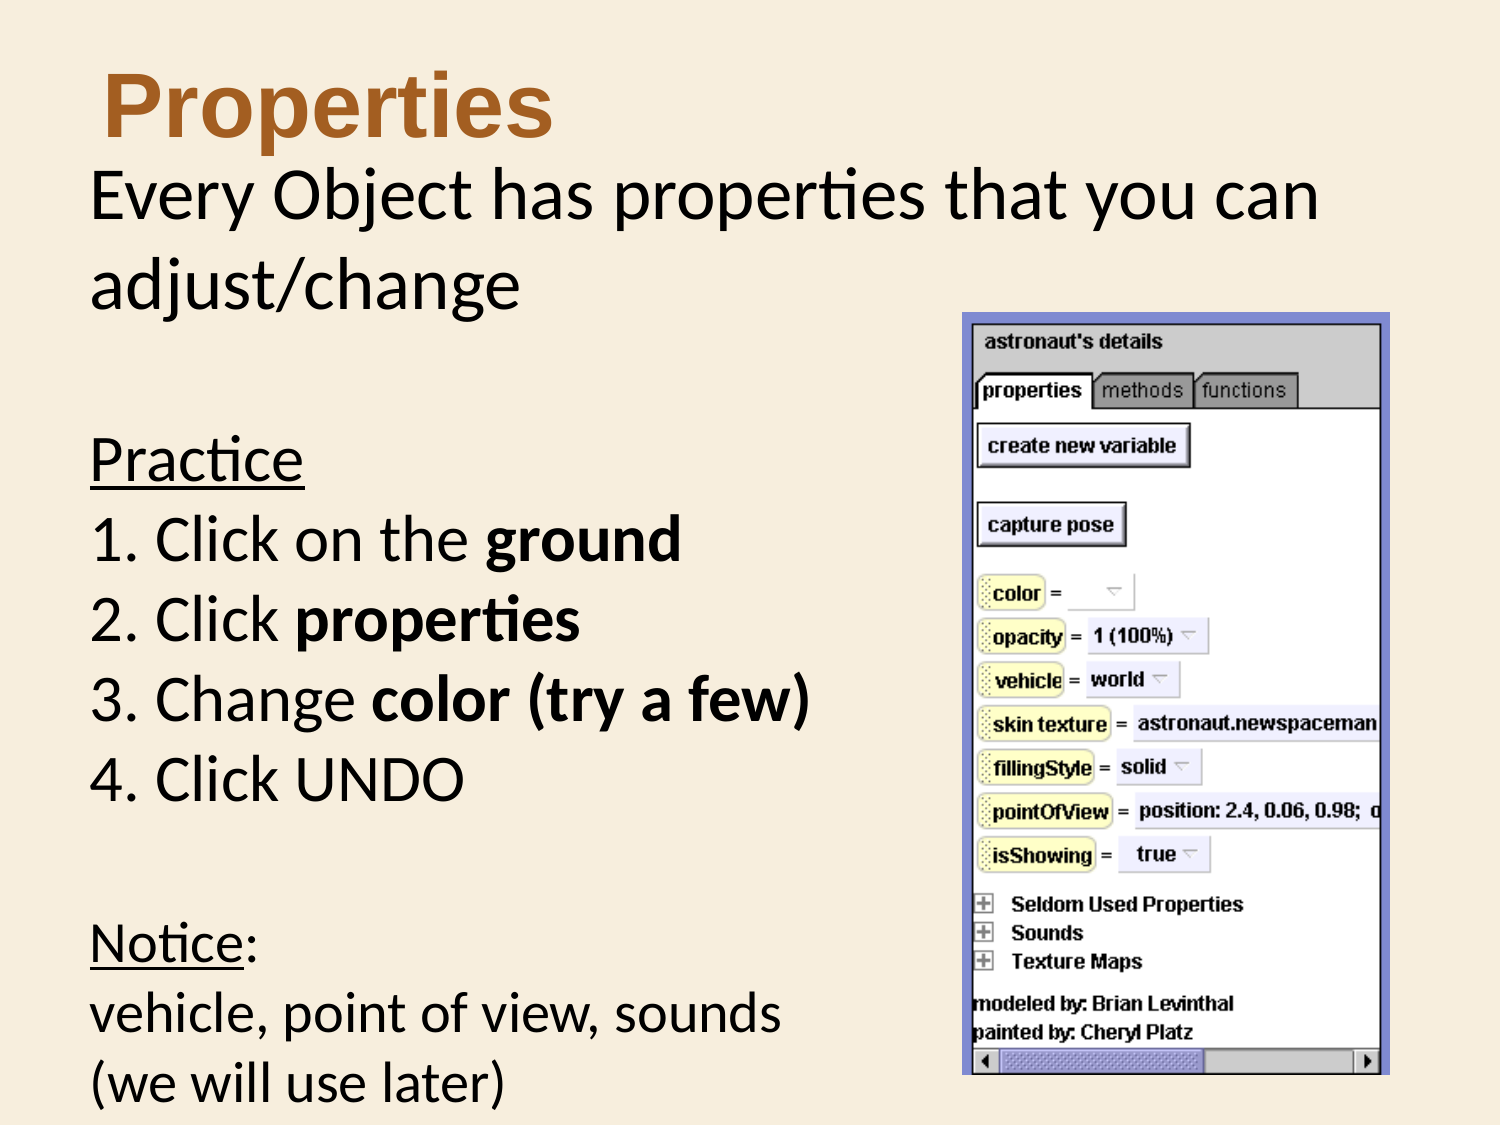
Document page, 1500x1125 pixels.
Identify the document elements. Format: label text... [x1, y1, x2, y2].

picture [962, 312, 1390, 1076]
text_box Properties [87, 38, 1038, 137]
text_box Every Object has properties that you can adjust/change Practice 1. Click on the ground 2. Click properties 3. Change color (try a few) 4. Click UNDO Notice: vehicle, point of view, sounds (we will use later) [74, 137, 1413, 1125]
